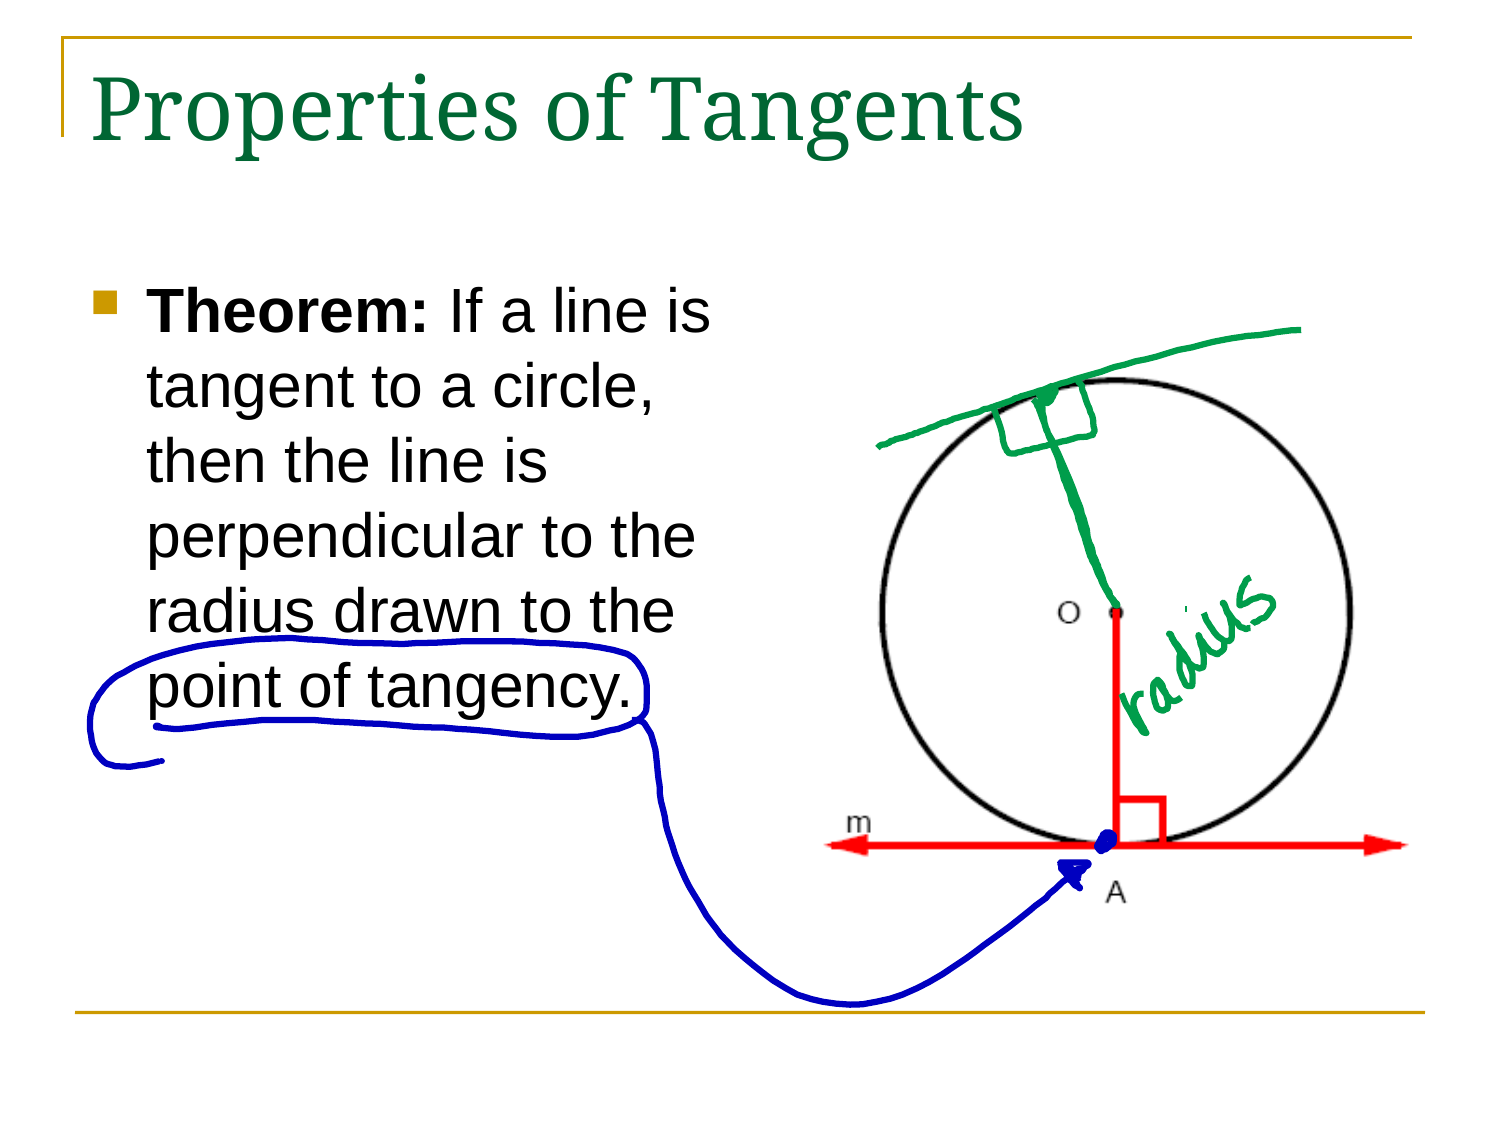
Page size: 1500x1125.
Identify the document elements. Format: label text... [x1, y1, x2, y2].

text_box [89, 637, 648, 768]
text_box [631, 719, 1011, 1006]
title Properties of Tangents [74, 45, 1426, 233]
text_box [1093, 329, 1302, 373]
list Theorem: If a line is tangent to a circle, then the line is perpendicular to the radius drawn to the point of tangency. [74, 262, 751, 1101]
picture [787, 374, 1436, 918]
